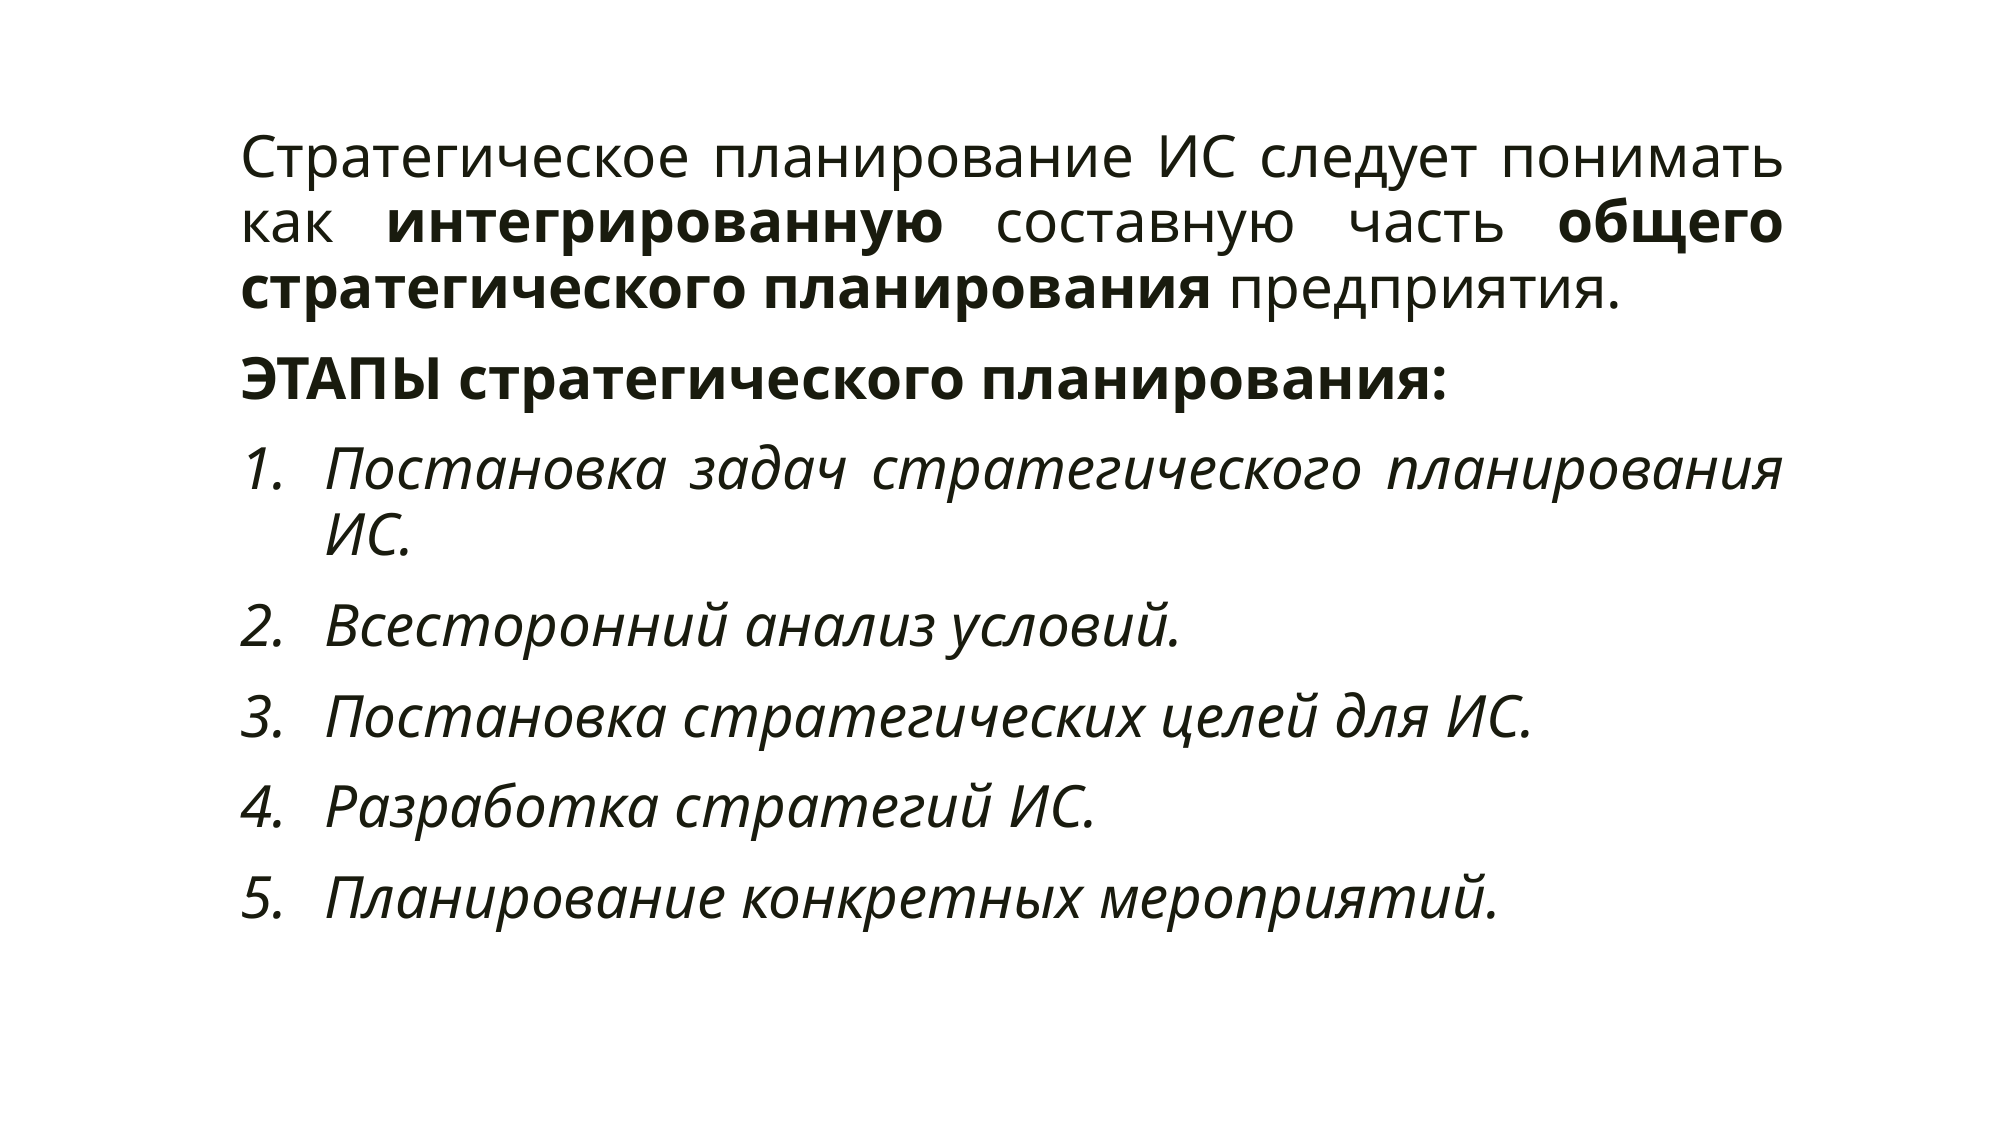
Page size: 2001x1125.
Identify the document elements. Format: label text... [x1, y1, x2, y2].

list Стратегическое планирование ИС следует понимать как интегрированную составную часть общего стратегического планирования предприятия. ЭТАПЫ стратегического планирования: Постановка задач стратегического планирования ИС. Всесторонний анализ условий. Постановка стратегических целей для ИС. Разработка стратегий ИС. Планирование конкретных мероприятий. [225, 117, 1800, 1027]
